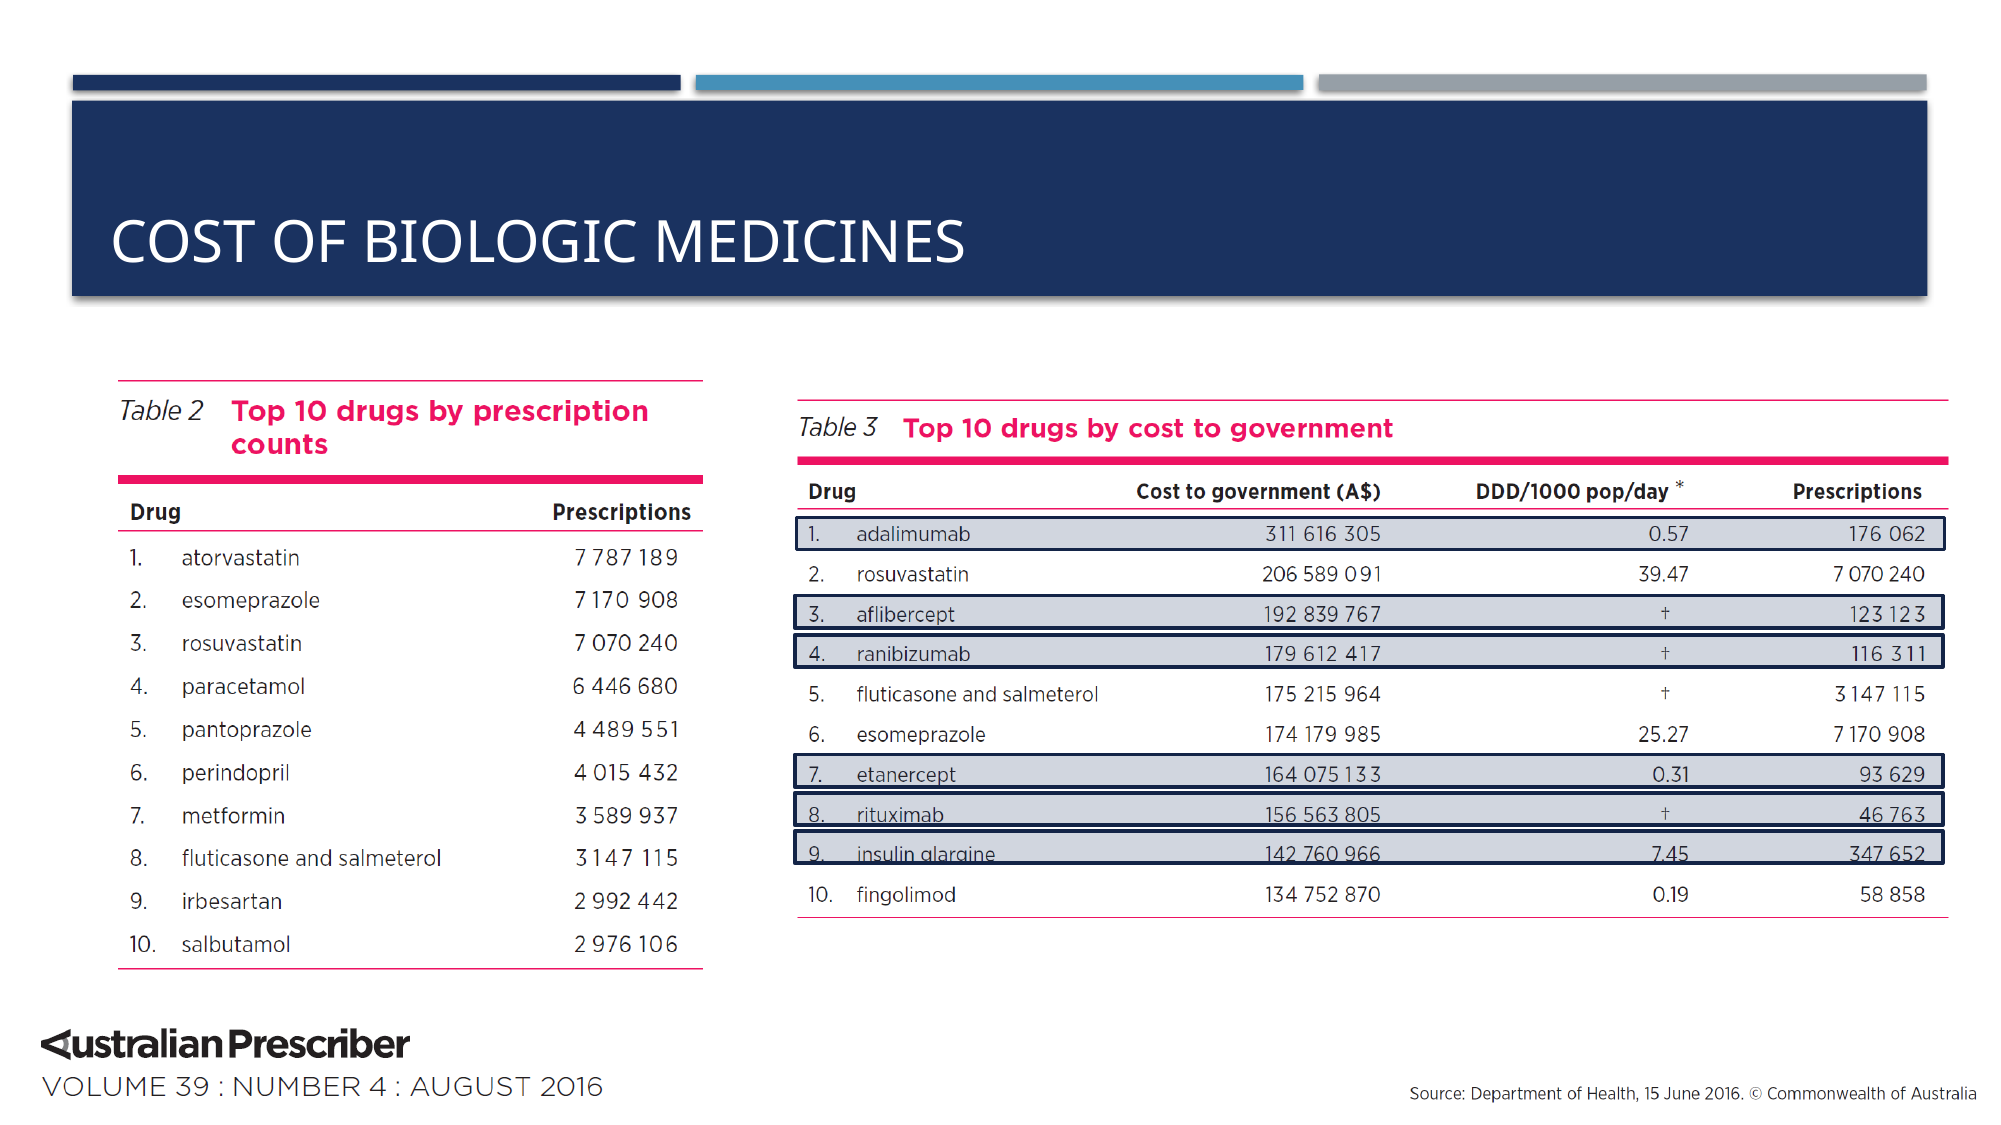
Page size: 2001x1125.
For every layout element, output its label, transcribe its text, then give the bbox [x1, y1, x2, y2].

picture [777, 374, 1960, 944]
picture [0, 357, 739, 1124]
title Cost of biologic medicines [95, 115, 1905, 282]
picture [1397, 1069, 1999, 1124]
